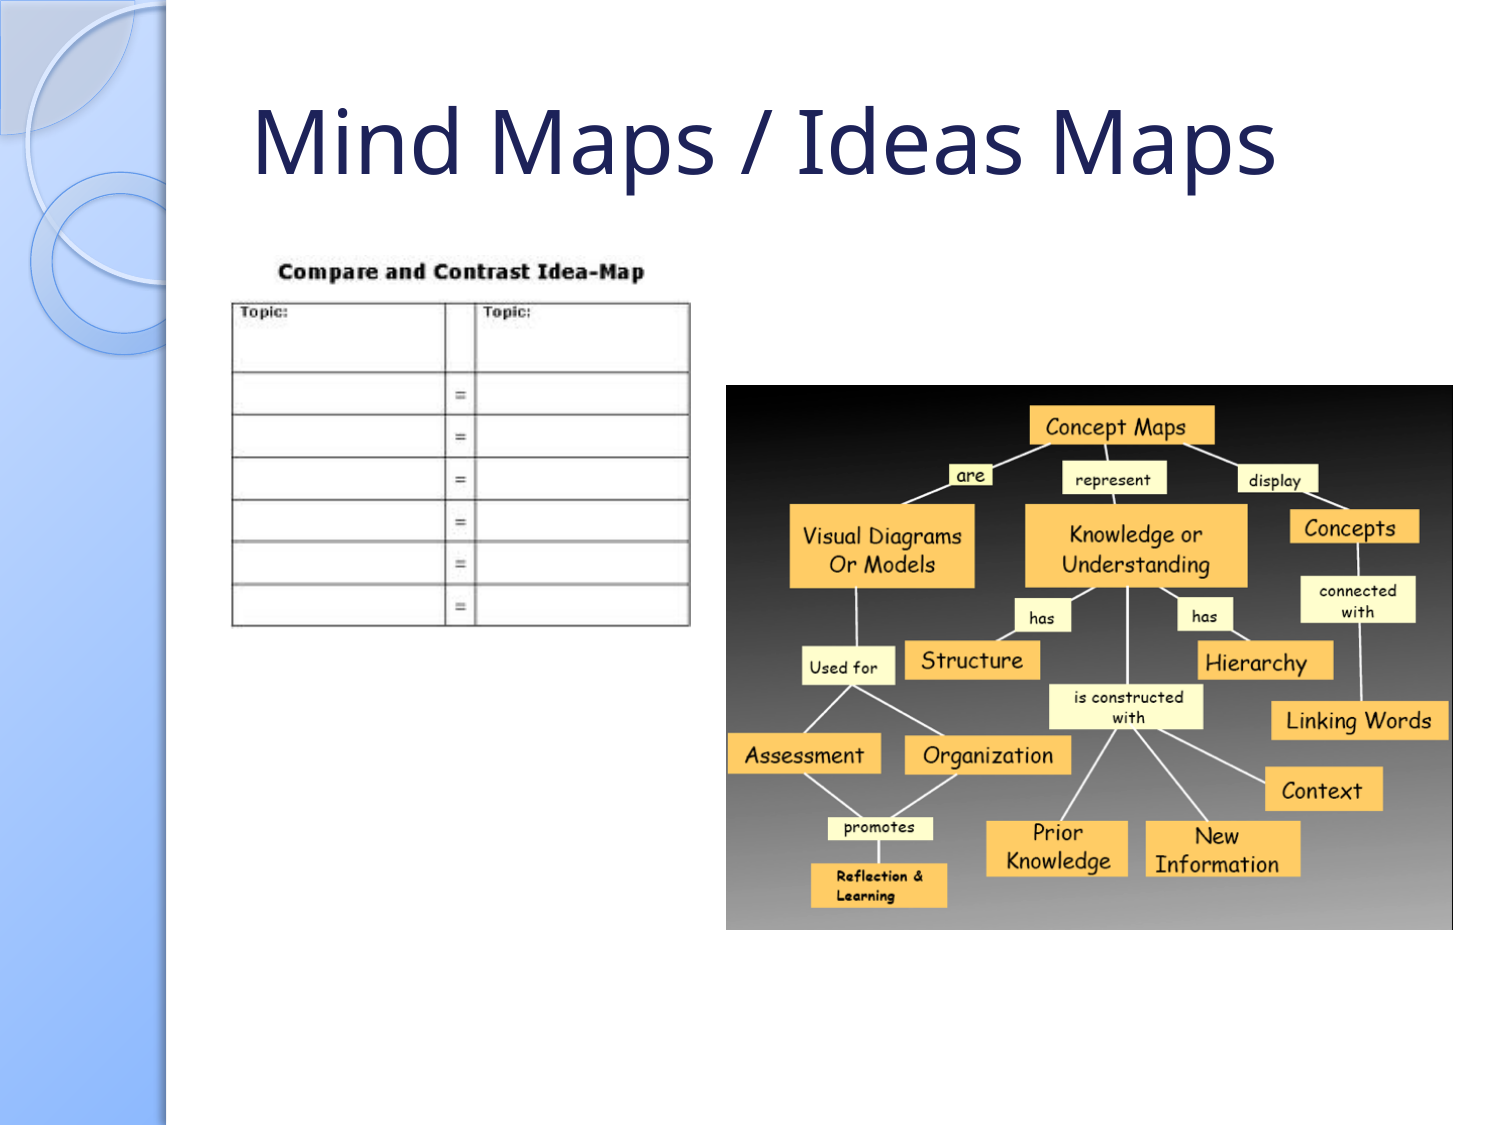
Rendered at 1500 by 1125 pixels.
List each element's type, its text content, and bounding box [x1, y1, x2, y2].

picture [726, 385, 1453, 931]
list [229, 255, 692, 630]
title Mind Maps / Ideas Maps [235, 45, 1466, 233]
